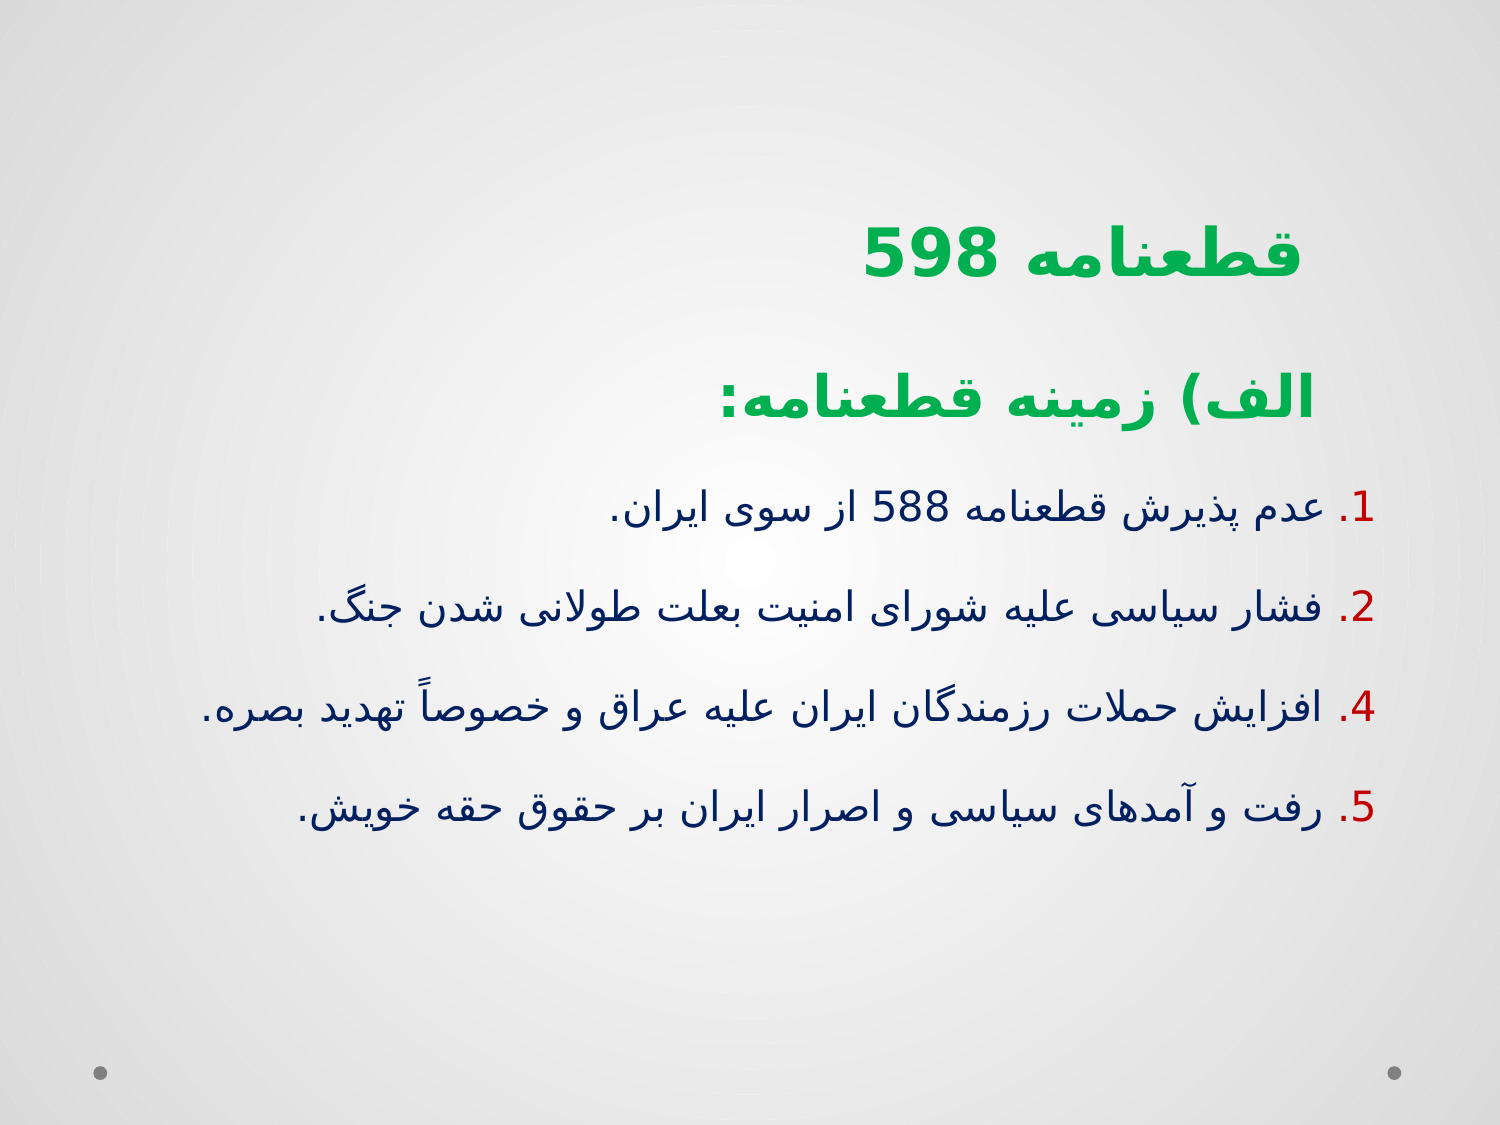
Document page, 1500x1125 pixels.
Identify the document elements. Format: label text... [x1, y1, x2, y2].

title قطعنامه 598 الف) زمینه قطعنامه: 1. عدم پذیرش قطعنامه 588 از سوی ایران. 2. فشار سیاسی علیه شورای امنیت بعلت طولانی شدن جنگ. 4. افزایش حملات رزمندگان ایران علیه عراق و خصوصاً تهدید بصره. 5. رفت و آمدهای سیاسی و اصرار ایران بر حقوق حقه خویش. [29, 78, 1392, 1057]
